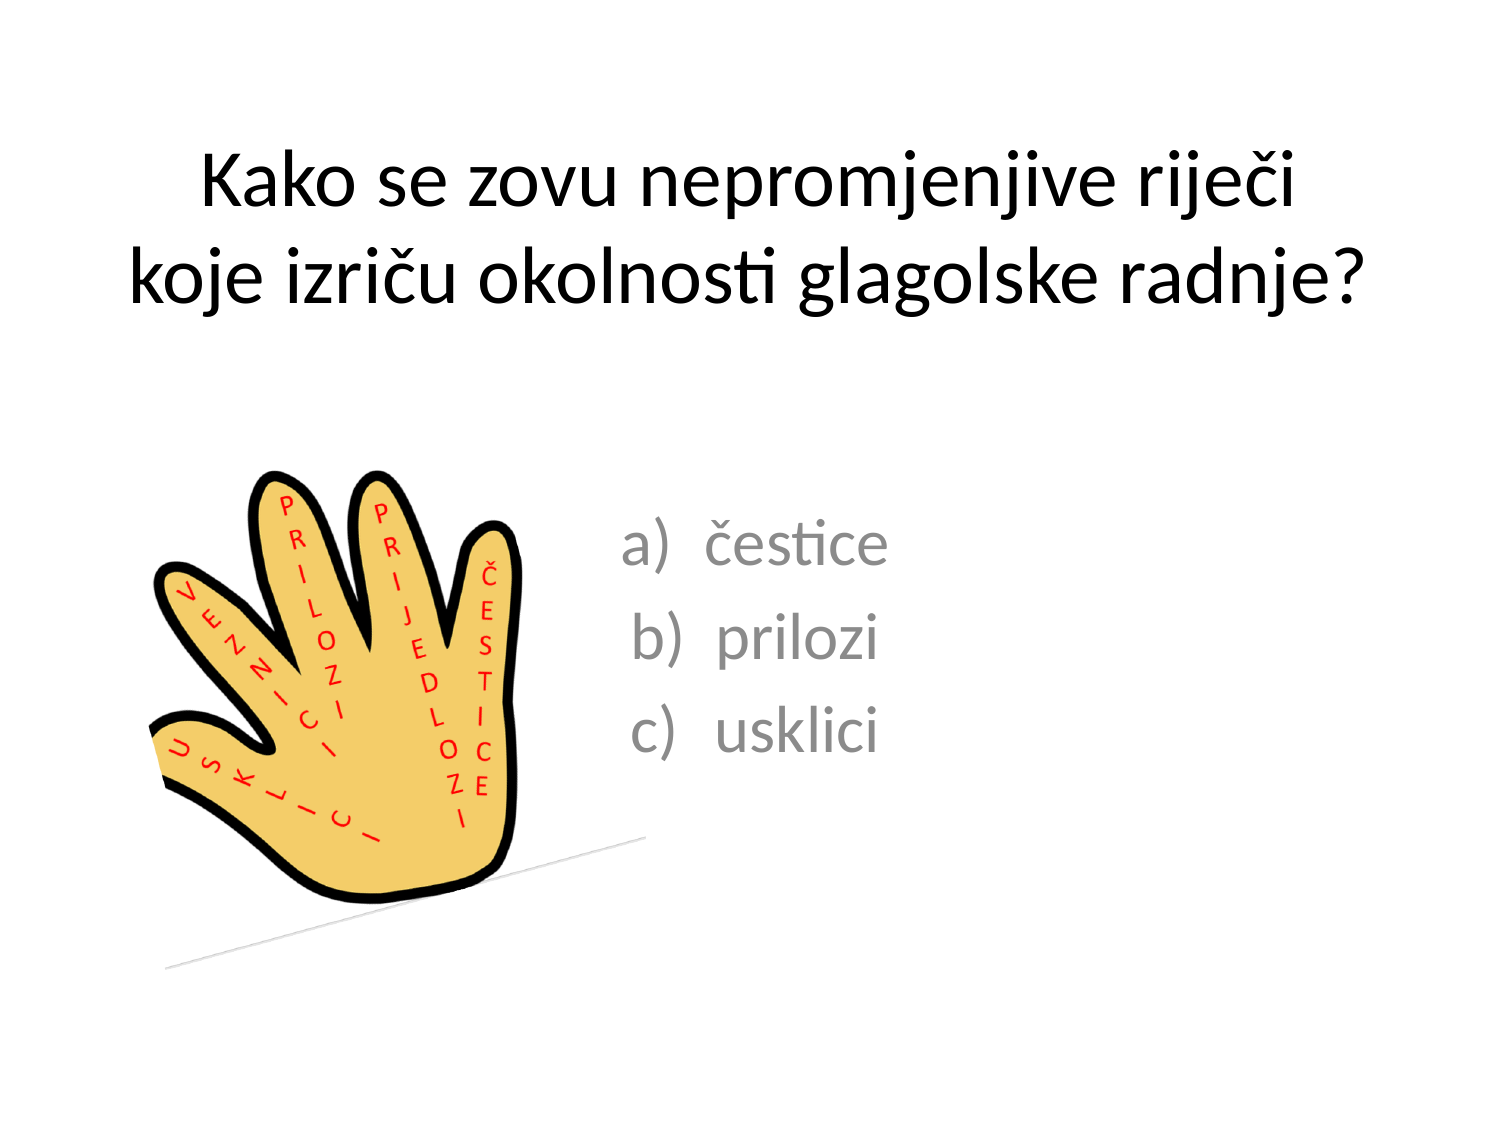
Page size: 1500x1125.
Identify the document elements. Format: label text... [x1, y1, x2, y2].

title Kako se zovu nepromjenjive riječi koje izriču okolnosti glagolske radnje? [112, 101, 1388, 343]
picture [43, 386, 646, 969]
subtitle čestice prilozi usklici [599, 491, 1281, 780]
